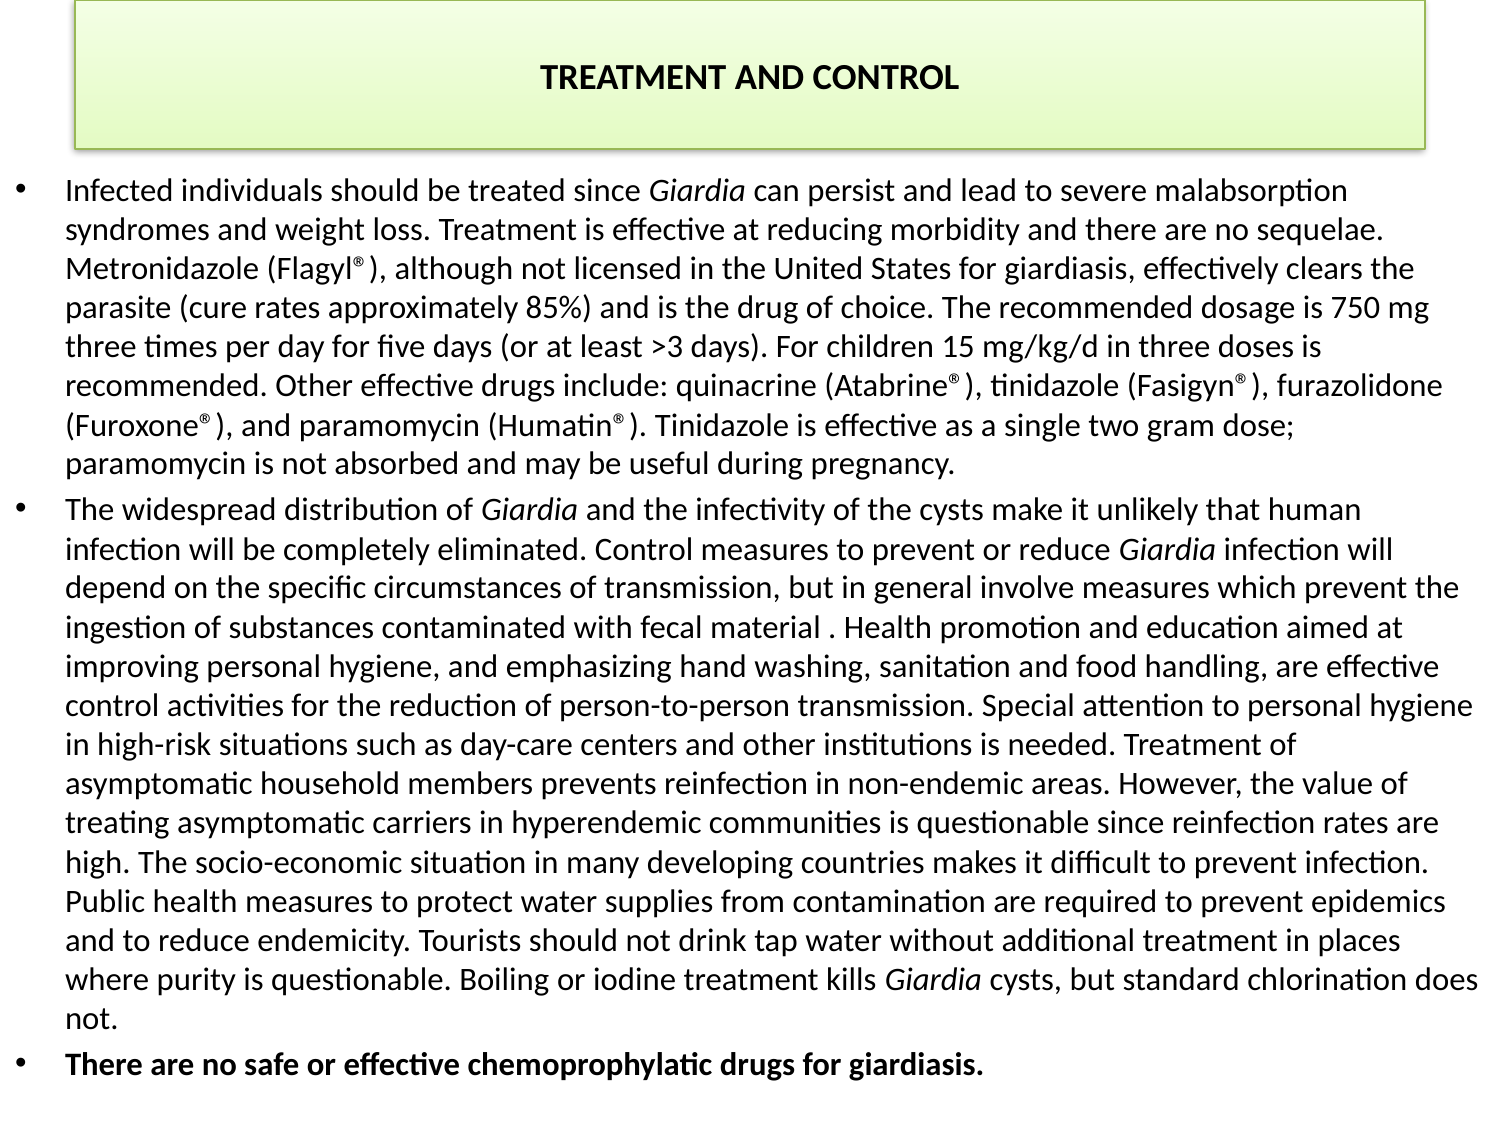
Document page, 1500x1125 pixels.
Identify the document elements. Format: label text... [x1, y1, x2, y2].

title TREATMENT AND CONTROL [74, 0, 1426, 150]
list Infected individuals should be treated since Giardia can persist and lead to severe malabsorption syndromes and weight loss. Treatment is effective at reducing morbidity and there are no sequelae. Metronidazole (Flagyl®), although not licensed in the United States for giardiasis, effectively clears the parasite (cure rates approximately 85%) and is the drug of choice. The recommended dosage is 750 mg three times per day for five days (or at least >3 days). For children 15 mg/kg/d in three doses is recommended. Other effective drugs include: quinacrine (Atabrine®), tinidazole (Fasigyn®), furazolidone (Furoxone®), and paramomycin (Humatin®). Tinidazole is effective as a single two gram dose; paramomycin is not absorbed and may be useful during pregnancy. The widespread distribution of Giardia and the infectivity of the cysts make it unlikely that human infection will be completely eliminated. Control measures to prevent or reduce Giardia infection will depend on the specific circumstances of transmission, but in general involve measures which prevent the ingestion of substances contaminated with fecal material . Health promotion and education aimed at improving personal hygiene, and emphasizing hand washing, sanitation and food handling, are effective control activities for the reduction of person-to-person transmission. Special attention to personal hygiene in high-risk situations such as day-care centers and other institutions is needed. Treatment of asymptomatic household members prevents reinfection in non-endemic areas. However, the value of treating asymptomatic carriers in hyperendemic communities is questionable since reinfection rates are high. The socio-economic situation in many developing countries makes it difficult to prevent infection. Public health measures to protect water supplies from contamination are required to prevent epidemics and to reduce endemicity. Tourists should not drink tap water without additional treatment in places where purity is questionable. Boiling or iodine treatment kills Giardia cysts, but standard chlorination does not. There are no safe or effective chemoprophylatic drugs for giardiasis. [0, 160, 1500, 1125]
